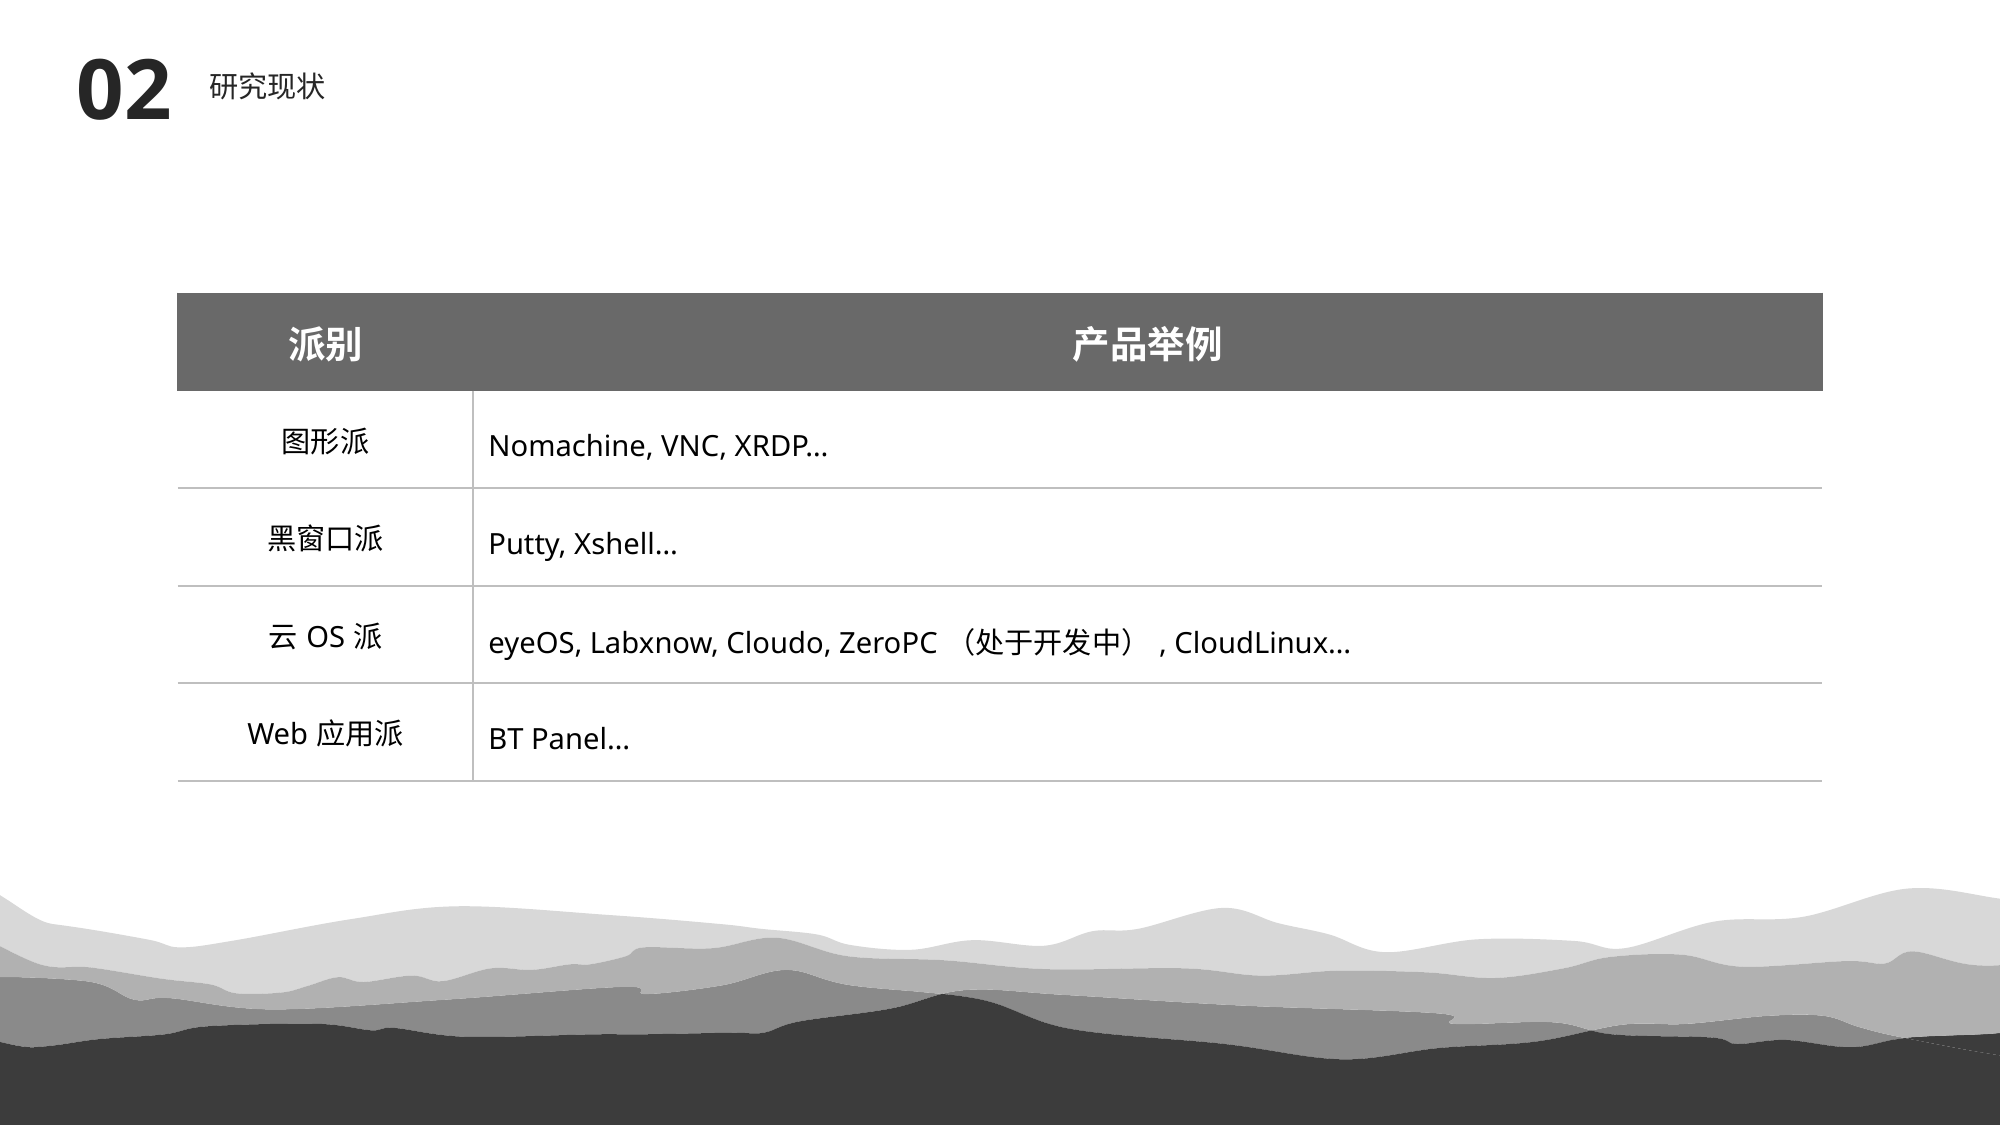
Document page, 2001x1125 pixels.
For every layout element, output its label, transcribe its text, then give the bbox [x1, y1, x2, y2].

table_header 产品举例 [473, 294, 1822, 391]
table_cell eyeOS, Labxnow, Cloudo, ZeroPC（处于开发中）, CloudLinux… [474, 587, 1822, 682]
table_cell 图形派 [178, 391, 472, 487]
table_cell Putty, Xshell… [474, 489, 1822, 585]
table_cell Web应用派 [178, 684, 472, 780]
table_cell BT Panel… [474, 684, 1822, 780]
table_cell 黑窗口派 [178, 489, 472, 585]
list 研究现状 [194, 60, 501, 116]
table_header 派别 [178, 294, 473, 391]
list 02 [61, 39, 195, 137]
table_cell Nomachine, VNC, XRDP… [474, 391, 1822, 487]
table_cell 云OS派 [178, 587, 472, 682]
